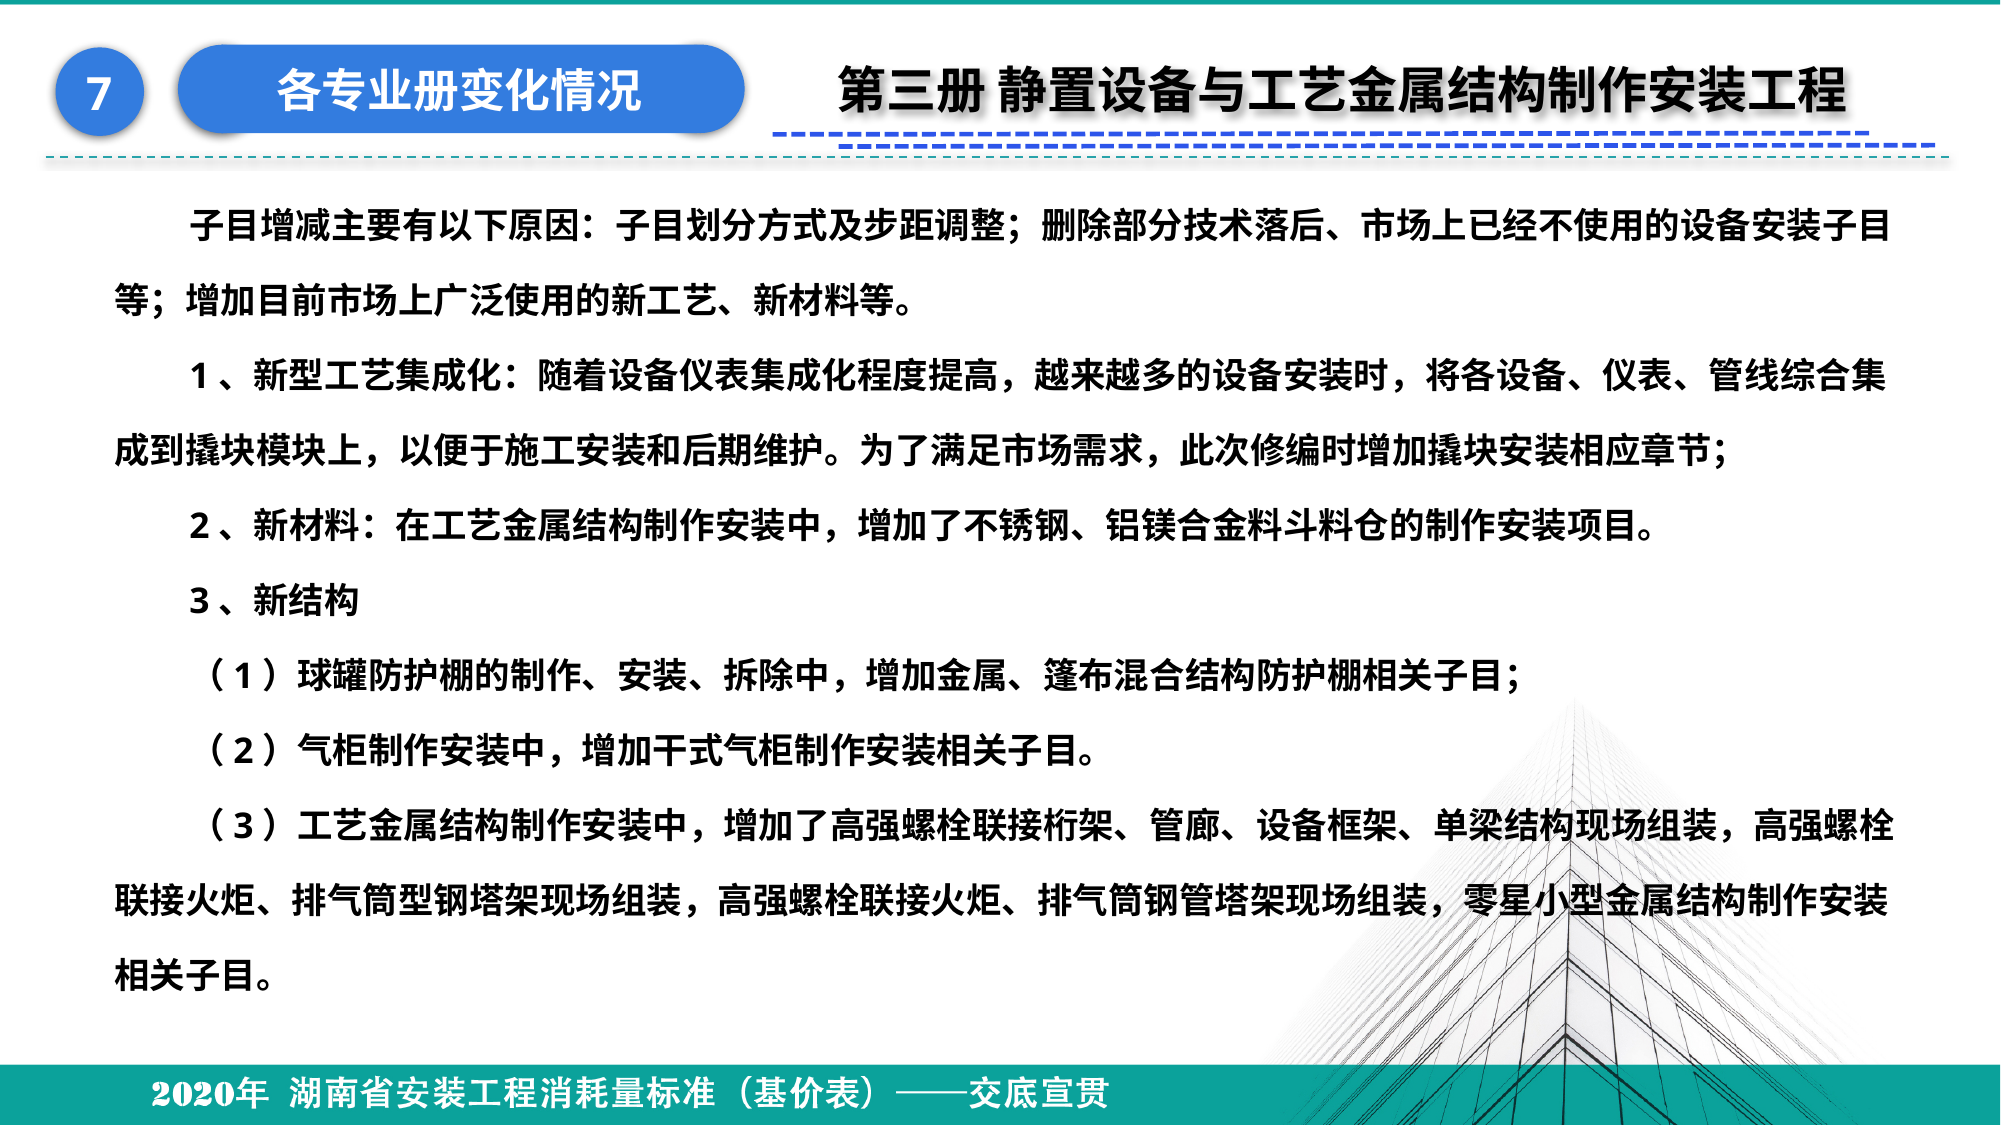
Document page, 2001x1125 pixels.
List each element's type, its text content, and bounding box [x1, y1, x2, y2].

text_box 子目增减主要有以下原因：子目划分方式及步距调整；删除部分技术落后、市场上已经不使用的设备安装子目等；增加目前市场上广泛使用的新工艺、新材料等。 1、新型工艺集成化：随着设备仪表集成化程度提高，越来越多的设备安装时，将各设备、仪表、管线综合集成到撬块模块上，以便于施工安装和后期维护。为了满足市场需求，此次修编时增加撬块安装相应章节； 2、新材料：在工艺金属结构制作安装中，增加了不锈钢、铝镁合金料斗料仓的制作安装项目。 3、新结构 （1）球罐防护棚的制作、安装、拆除中，增加金属、篷布混合结构防护棚相关子目； （2）气柜制作安装中，增加干式气柜制作安装相关子目。 （3）工艺金属结构制作安装中，增加了高强螺栓联接桁架、管廊、设备框架、单梁结构现场组装，高强螺栓联接火炬、排气筒型钢塔架现场组装，高强螺栓联接火炬、排气筒钢管塔架现场组装，零星小型金属结构制作安装相关子目。 [99, 162, 1914, 1003]
slide_number [1918, 0, 2000, 52]
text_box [45, 44, 1955, 158]
picture [0, 0, 2001, 1125]
